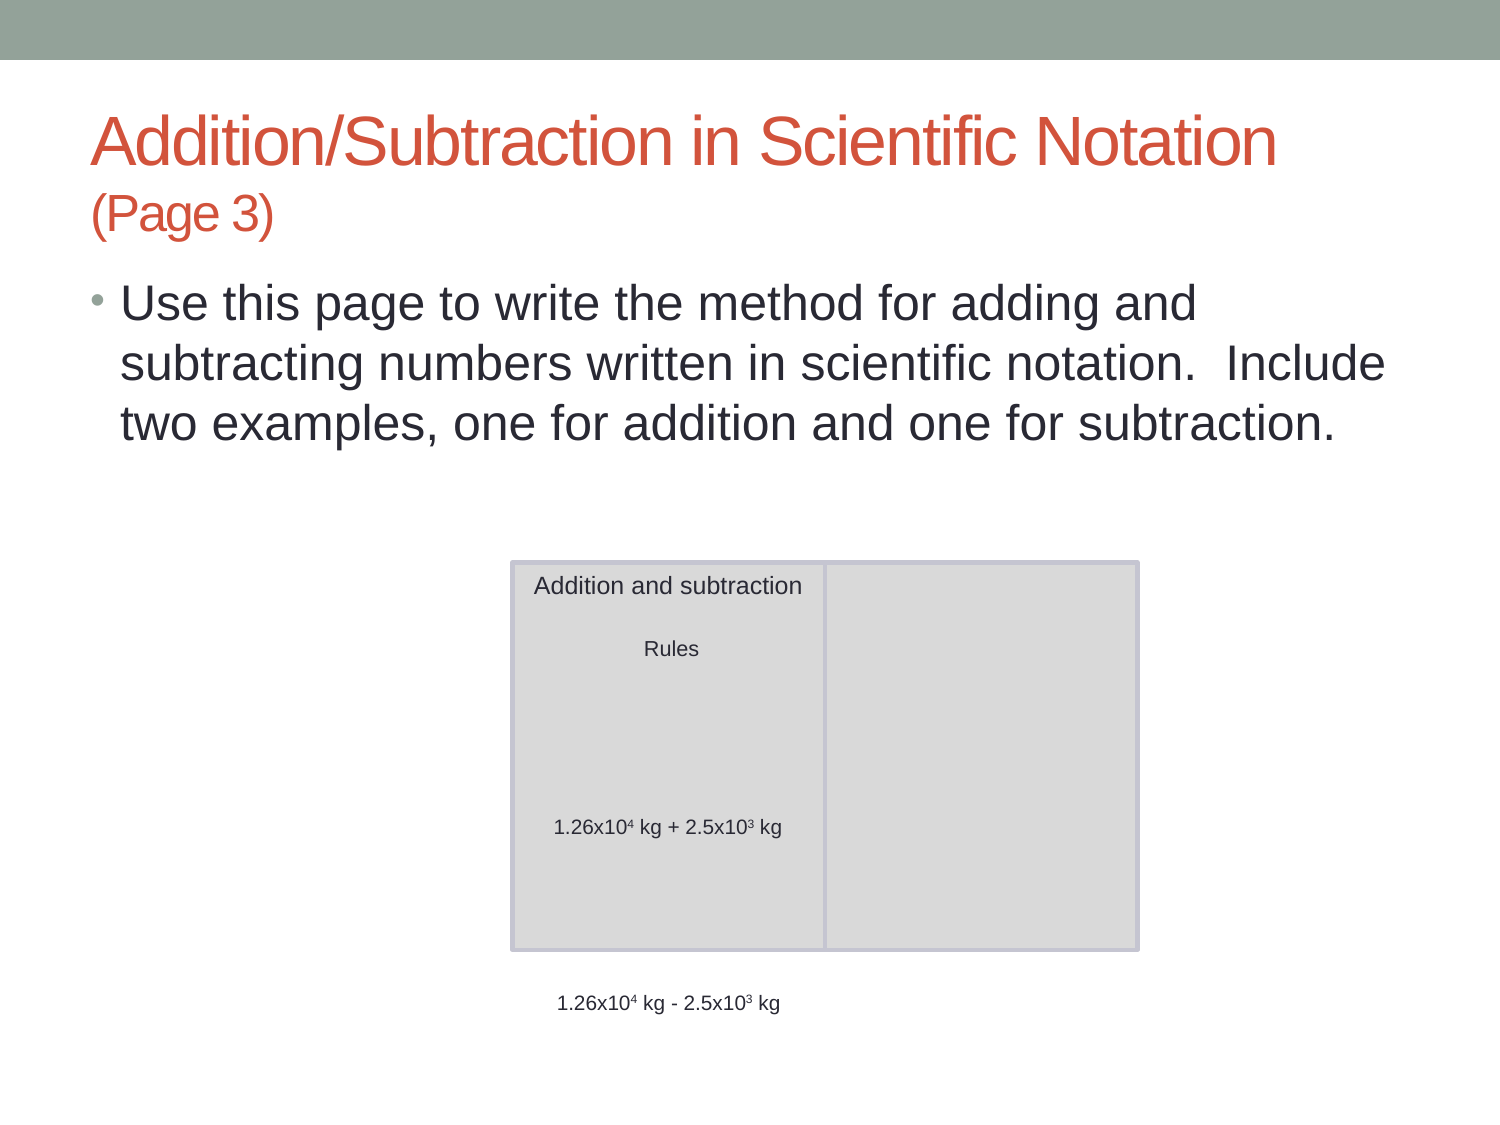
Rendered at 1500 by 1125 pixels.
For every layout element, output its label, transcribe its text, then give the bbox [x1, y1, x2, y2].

title Addition/Subtraction in Scientific Notation (Page 3) [75, 87, 1425, 250]
text_box Addition and subtraction Rules 1.26x104 kg + 2.5x103 kg 1.26x104 kg - 2.5x103 kg [510, 560, 823, 952]
text_box [823, 560, 1140, 952]
list Use this page to write the method for adding and subtracting numbers written in scientific notation. Include two examples, one for addition and one for subtraction. [75, 262, 1425, 1063]
